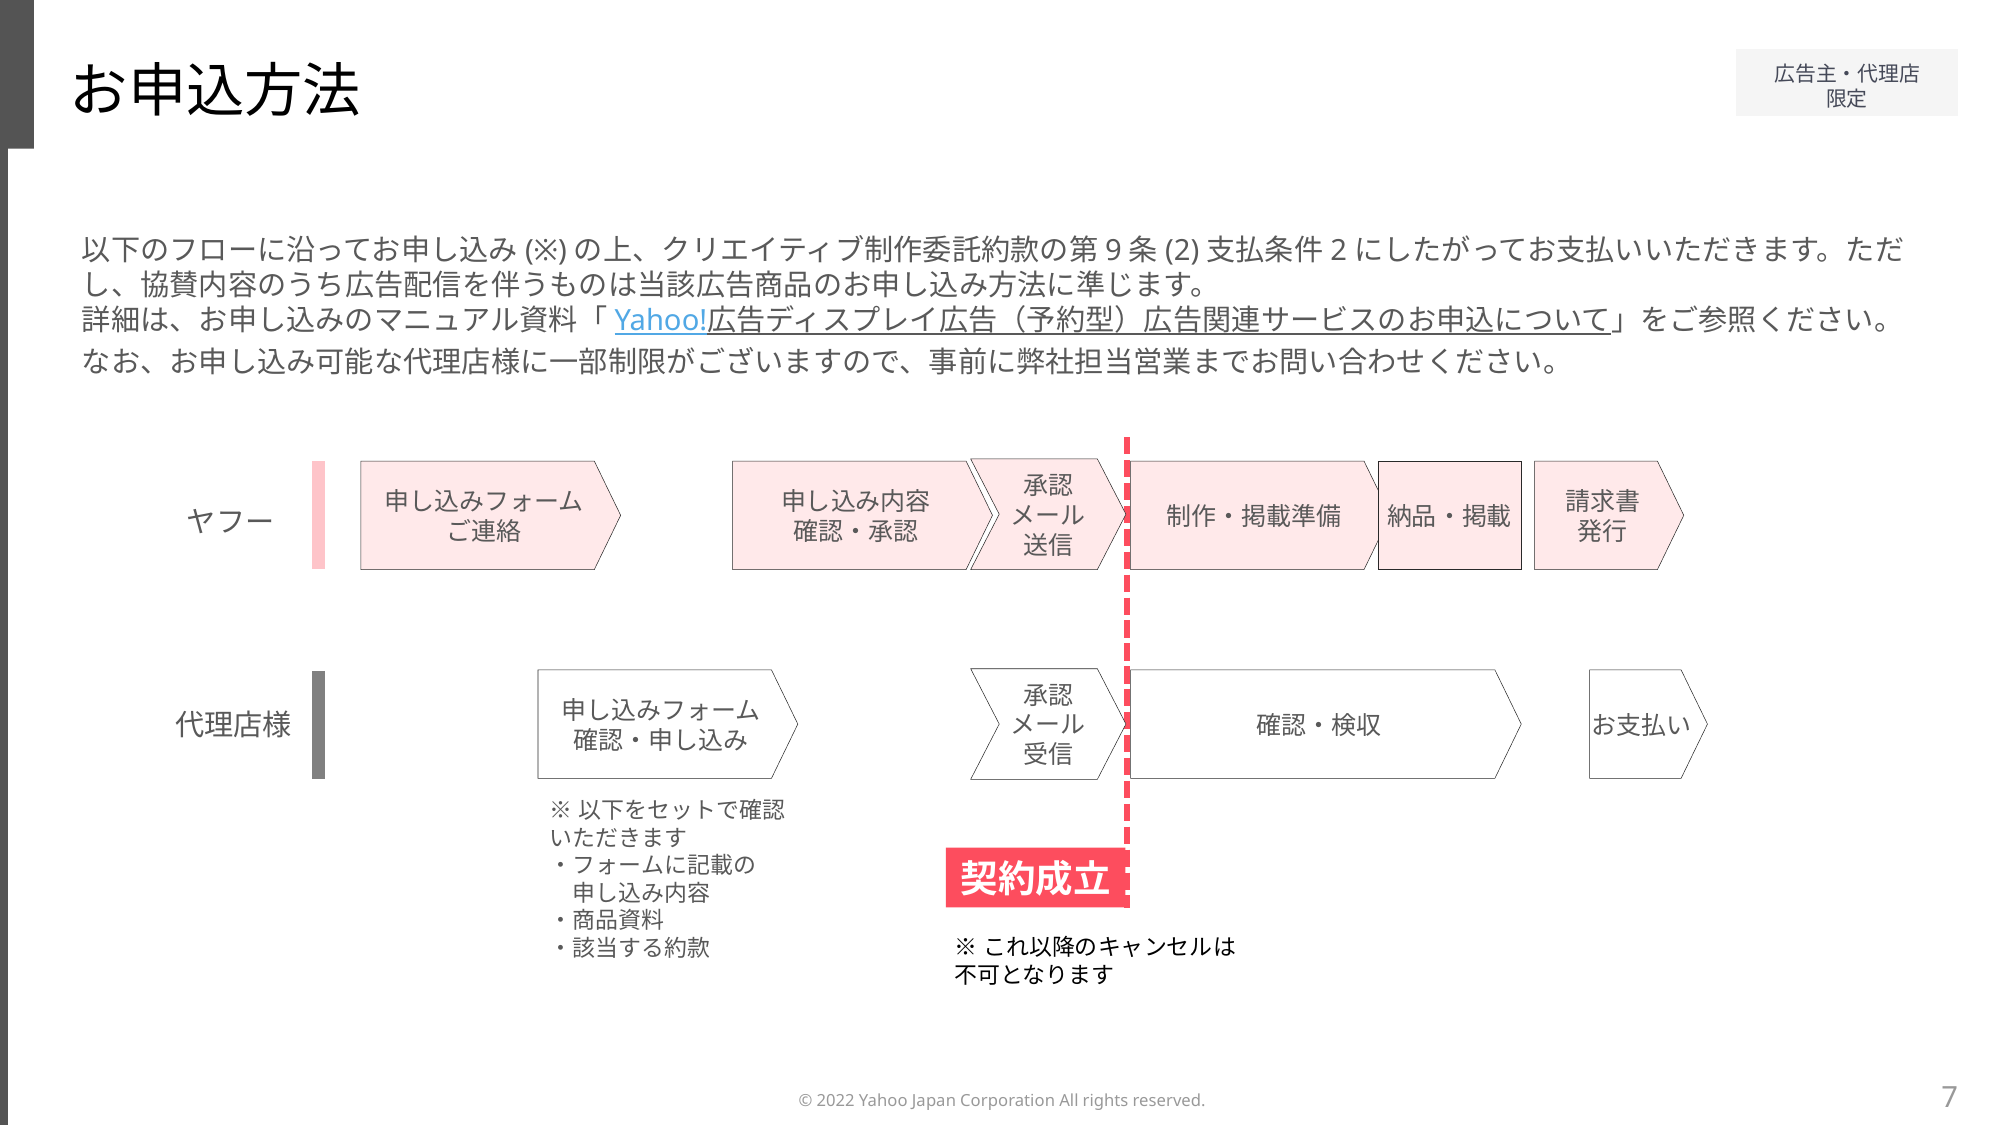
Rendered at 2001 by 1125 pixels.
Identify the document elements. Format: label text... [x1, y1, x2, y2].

text_box お支払い [1589, 669, 1708, 779]
text_box 契約成立 [945, 847, 1122, 908]
text_box 以下のフローに沿ってお申し込み(※)の上、クリエイティブ制作委託約款の第9条(2)支払条件2にしたがってお支払いいただきます。ただし、協賛内容のうち広告配信を伴うものは当該広告商品のお申し込み方法に準じます。 詳細は、お申し込みのマニュアル資料「Yahoo!広告ディスプレイ広告（予約型）広告関連サービスのお申込について」をご参照ください。 なお、お申し込み可能な代理店様に一部制限がございますので、事前に弊社担当営業までお問い合わせください。 [66, 223, 1945, 387]
text_box ※以下をセットで確認 いただきます ・フォームに記載の 申し込み内容 ・商品資料 ・該当する約款 [534, 784, 877, 972]
text_box 納品・掲載 [1377, 461, 1522, 570]
text_box 承認メール 受信 [970, 668, 1122, 780]
text_box 請求書 発行 [1534, 461, 1684, 570]
text_box 承認メール 送信 [970, 458, 1122, 570]
text_box 代理店様 [160, 688, 312, 760]
text_box 申し込み内容 確認・承認 [732, 461, 993, 570]
text_box ヤフー [171, 485, 303, 557]
slide_number 7 [1803, 1070, 1973, 1125]
text_box 確認・検収 [1132, 669, 1522, 779]
text_box 申し込みフォーム 確認・申し込み [537, 669, 798, 779]
list お申込方法 [54, 21, 1656, 155]
text_box 申し込みフォーム ご連絡 [360, 461, 621, 570]
text_box 制作・掲載準備 [1132, 461, 1377, 570]
text_box ※これ以降のキャンセルは 不可となります [939, 910, 1306, 1011]
